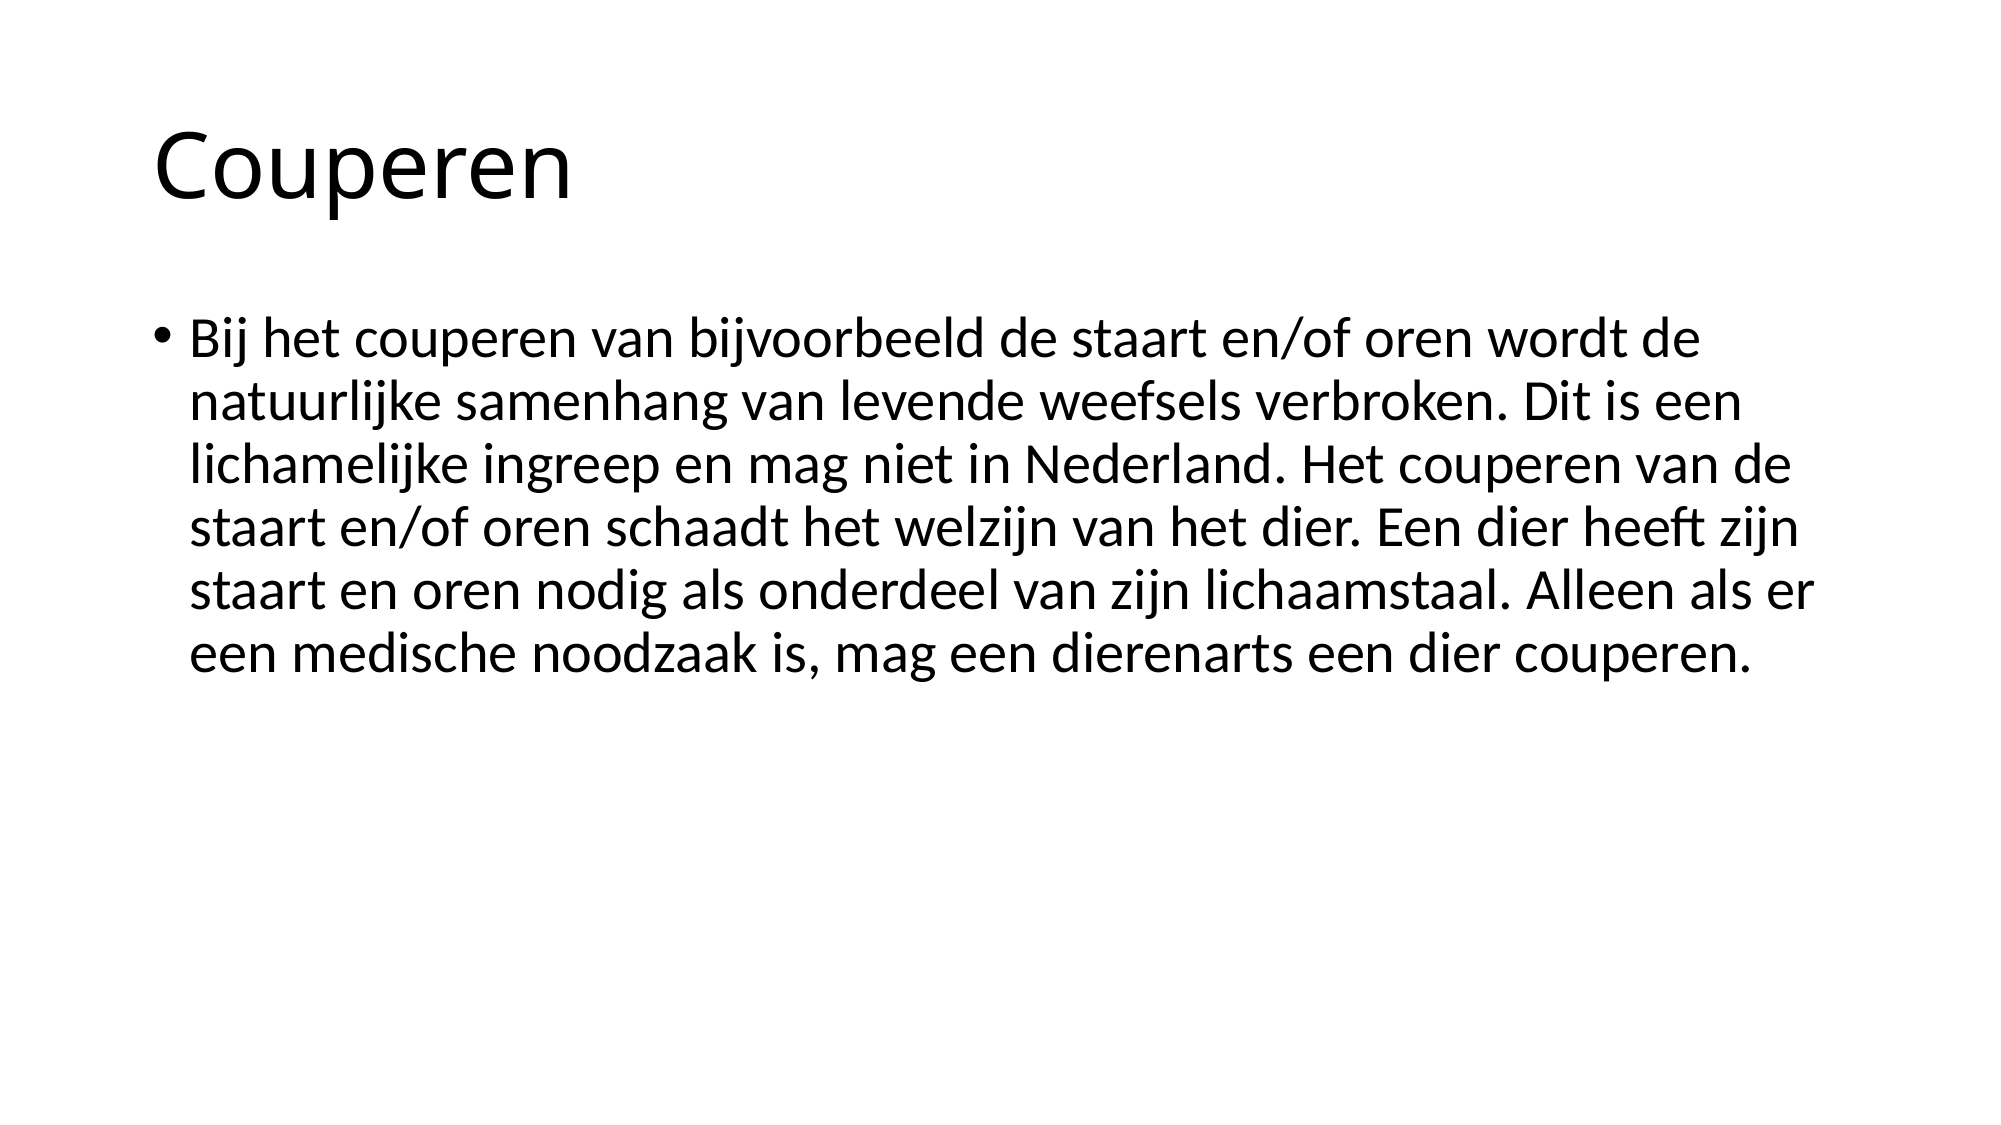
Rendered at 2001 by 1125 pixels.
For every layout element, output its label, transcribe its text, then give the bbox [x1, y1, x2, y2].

title Couperen [137, 59, 1863, 278]
list Bij het couperen van bijvoorbeeld de staart en/of oren wordt de natuurlijke samenhang van levende weefsels verbroken. Dit is een lichamelijke ingreep en mag niet in Nederland. Het couperen van de staart en/of oren schaadt het welzijn van het dier. Een dier heeft zijn staart en oren nodig als onderdeel van zijn lichaamstaal. Alleen als er een medische noodzaak is, mag een dierenarts een dier couperen. [137, 299, 1863, 1014]
